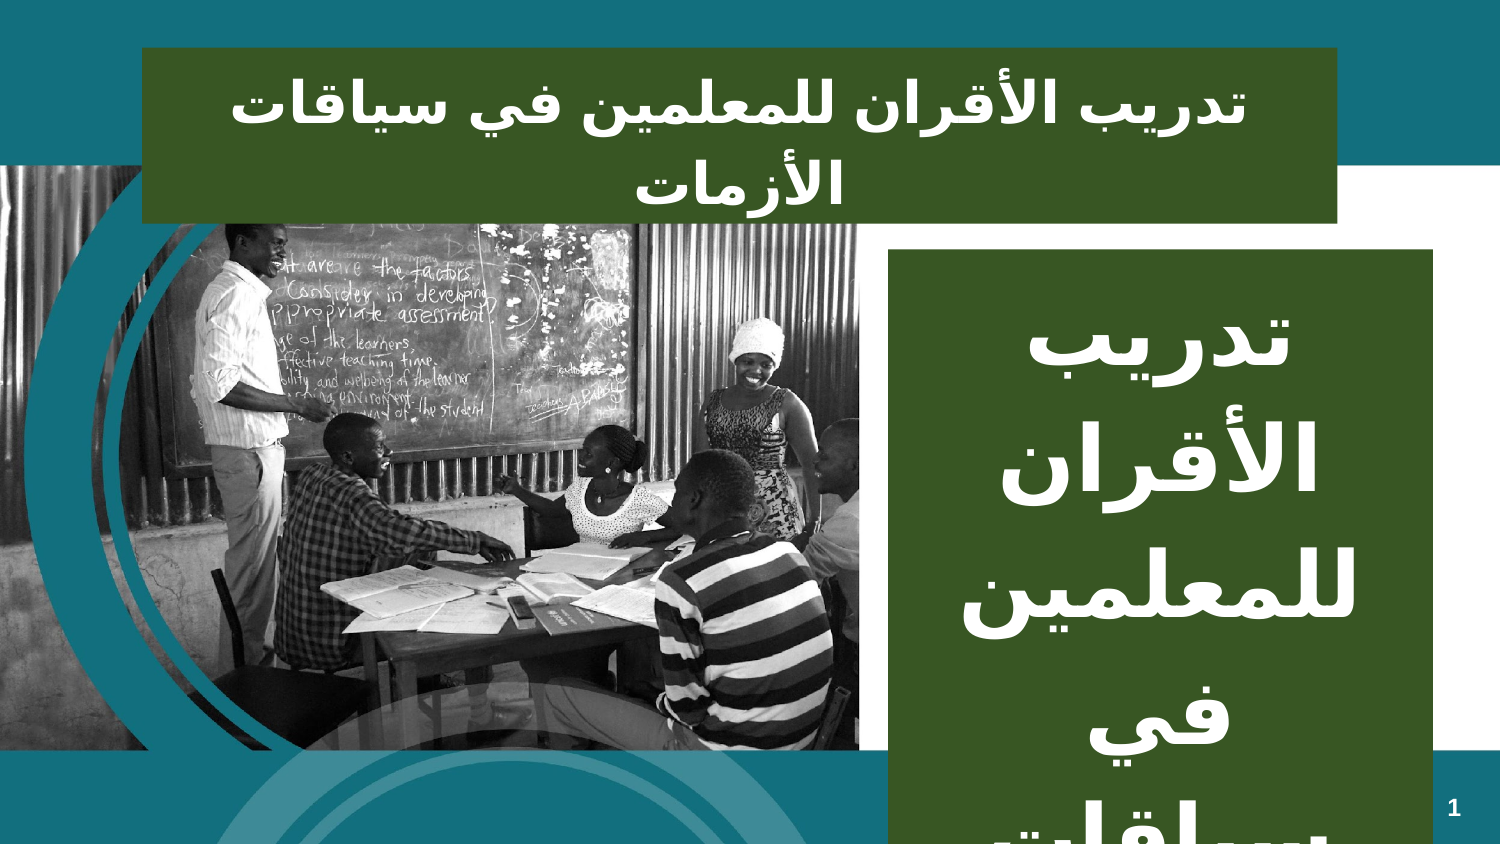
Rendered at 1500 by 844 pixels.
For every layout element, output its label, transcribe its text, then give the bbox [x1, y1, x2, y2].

text_box تدريب الأقران للمعلمين في سياقات الأزمات [142, 47, 1338, 224]
picture [0, 0, 1500, 844]
slide_number ‹#› [1433, 783, 1477, 829]
text_box تدريب الأقران للمعلمين في سياقات الأزمات [888, 249, 1433, 844]
